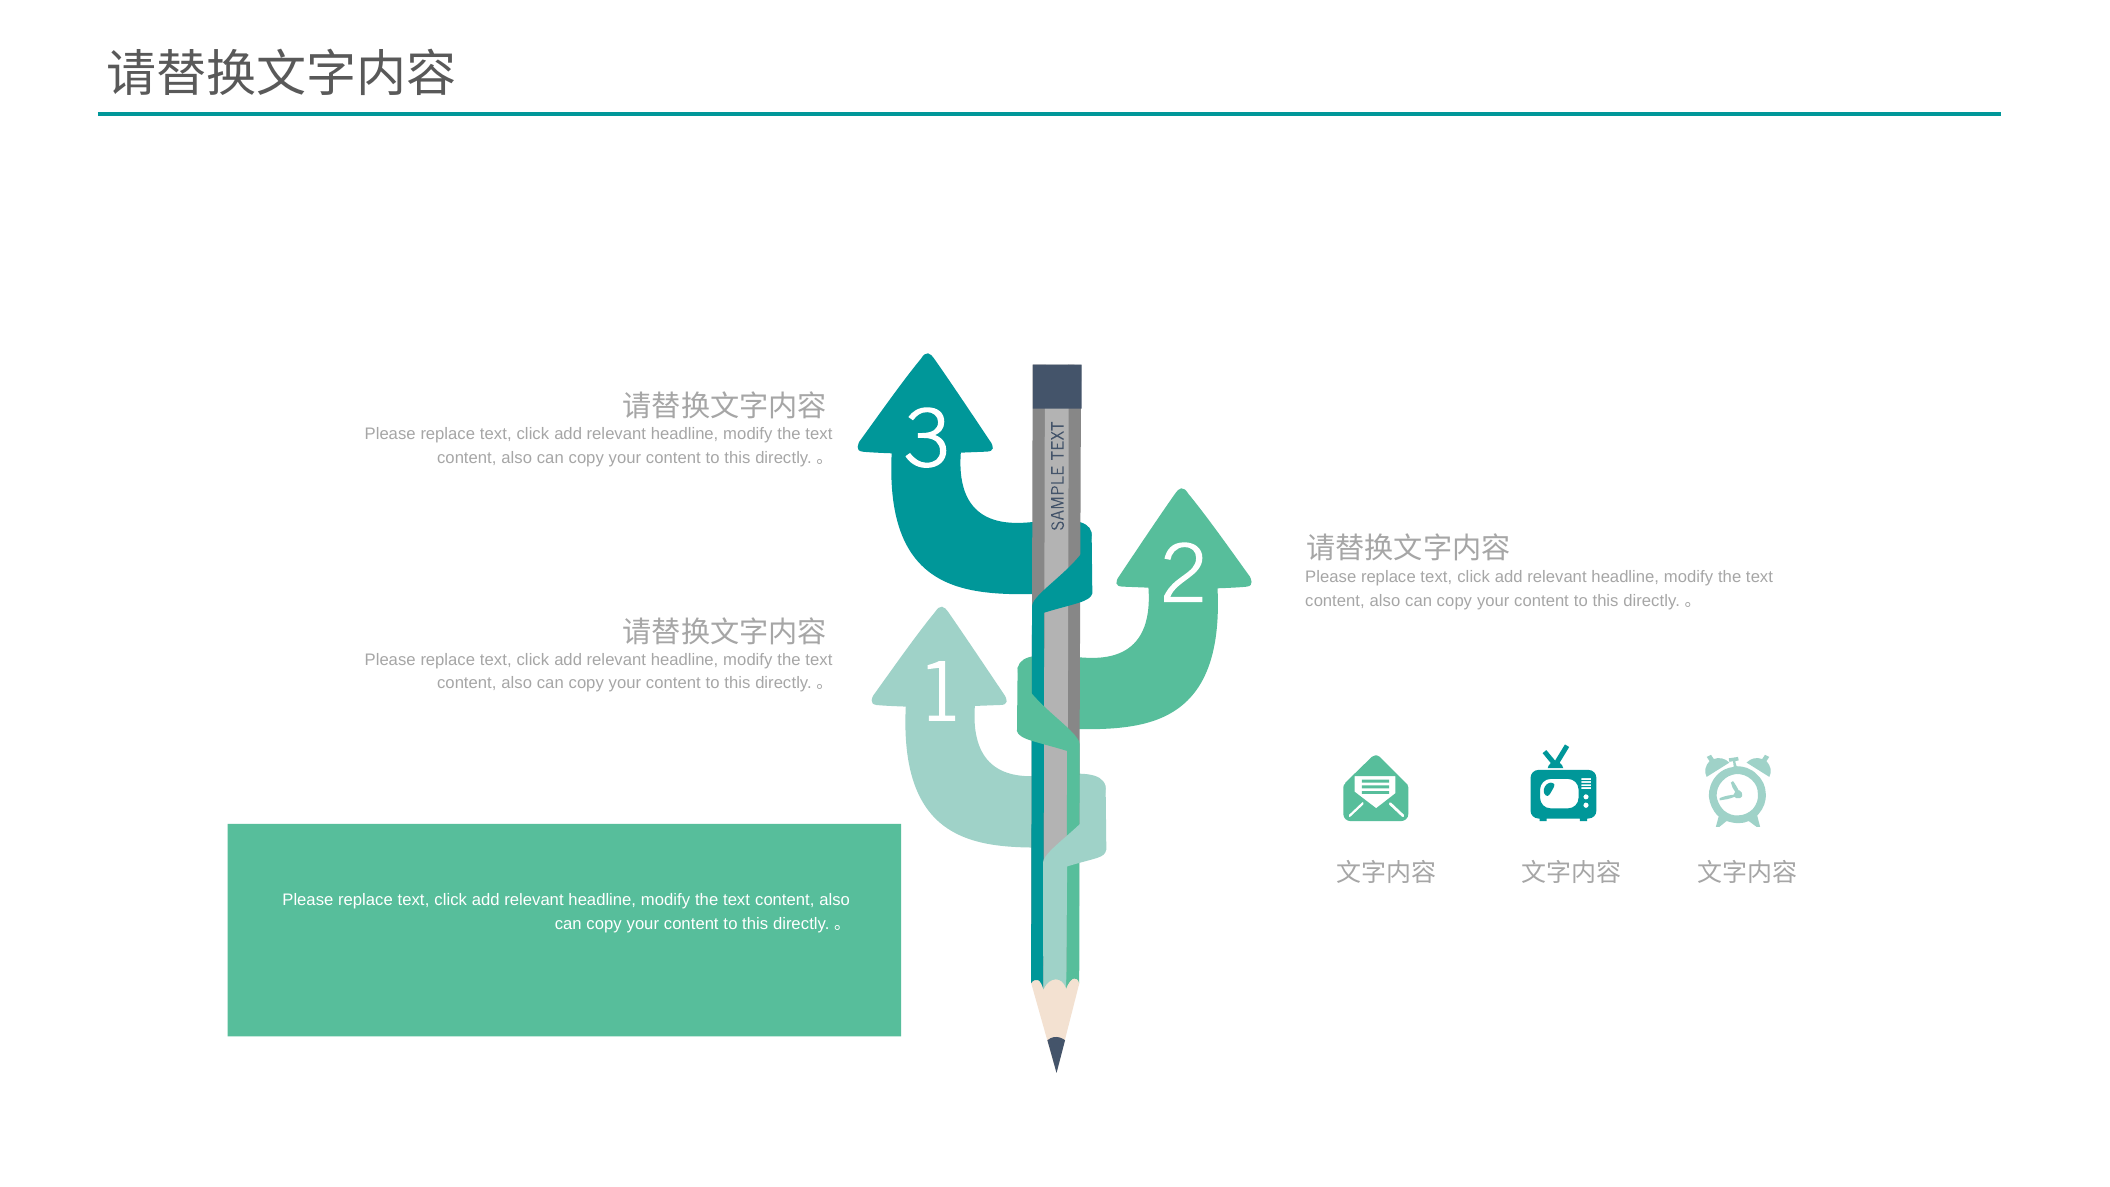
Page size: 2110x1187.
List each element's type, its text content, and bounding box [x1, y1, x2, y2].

text_box 文字内容 [1503, 842, 1640, 894]
text_box [1343, 755, 1409, 822]
text_box 文字内容 [1317, 842, 1455, 894]
text_box 请替换文字内容 [90, 33, 542, 93]
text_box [227, 823, 902, 1037]
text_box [1290, 514, 1816, 617]
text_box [854, 350, 1255, 1073]
text_box 文字内容 [1678, 842, 1816, 894]
text_box [1746, 754, 1771, 777]
text_box [1530, 744, 1597, 822]
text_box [323, 372, 848, 474]
text_box [1705, 754, 1766, 827]
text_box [323, 598, 848, 699]
